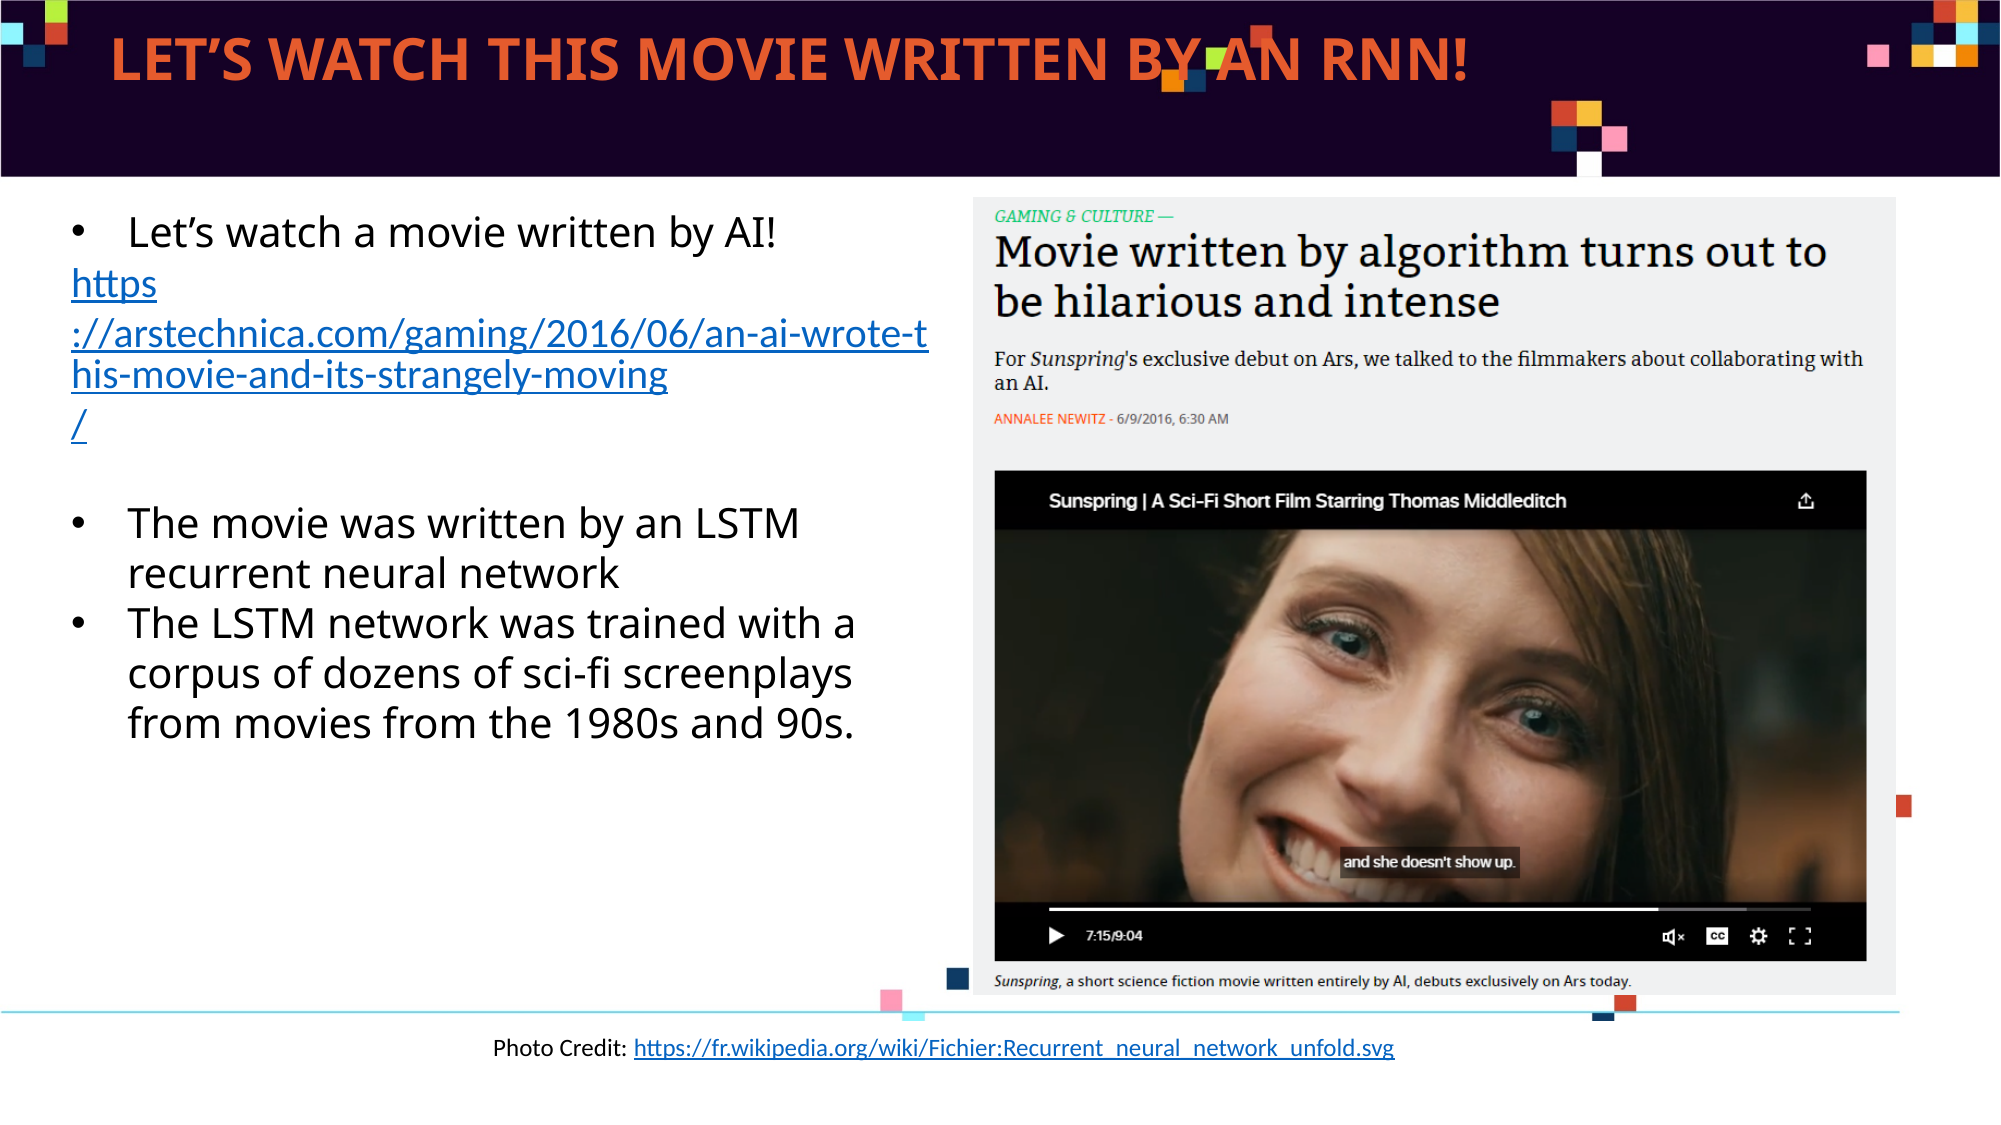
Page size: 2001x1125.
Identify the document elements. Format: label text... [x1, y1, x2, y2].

picture [0, 0, 2000, 1021]
text_box Photo Credit: https://fr.wikipedia.org/wiki/Fichier:Recurrent_neural_network_unfold.svg [478, 1024, 2000, 1099]
